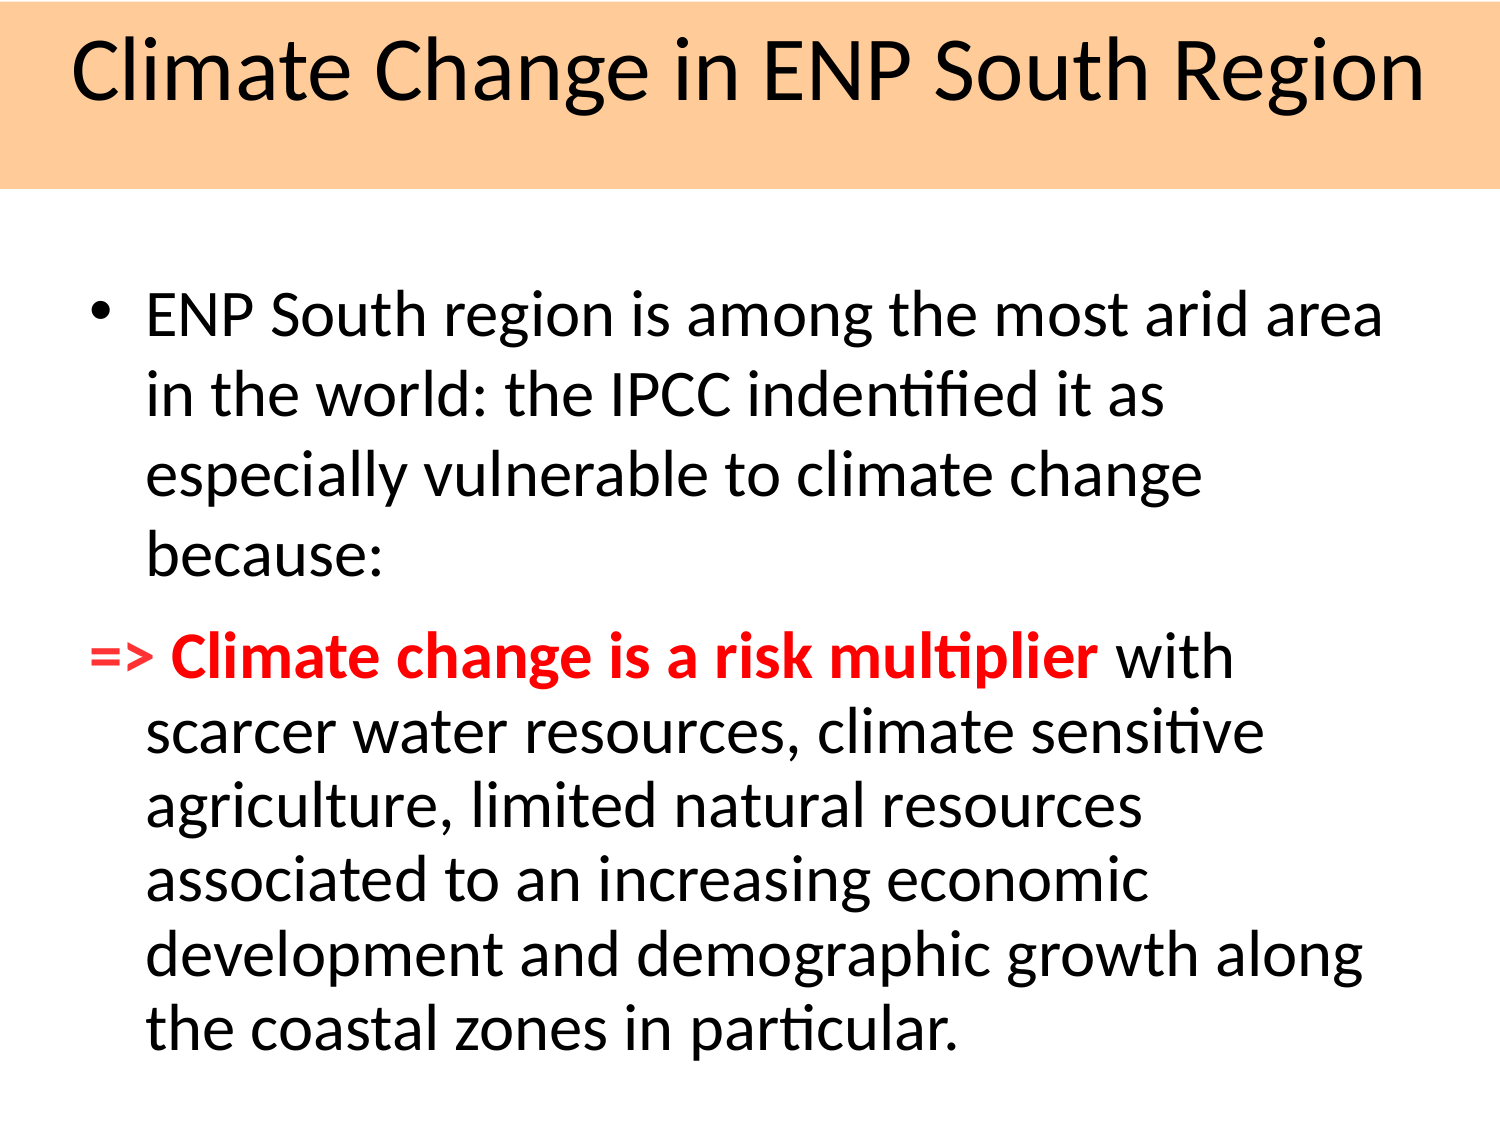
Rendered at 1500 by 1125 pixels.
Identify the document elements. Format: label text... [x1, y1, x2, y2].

text_box Climate Change in ENP South Region [0, 1, 1500, 189]
text_box ENP South region is among the most arid area in the world: the IPCC indentified it as especially vulnerable to climate change because: => Climate change is a risk multiplier with scarcer water resources, climate sensitive agriculture, limited natural resources associated to an increasing economic development and demographic growth along the coastal zones in particular. [74, 262, 1425, 1005]
